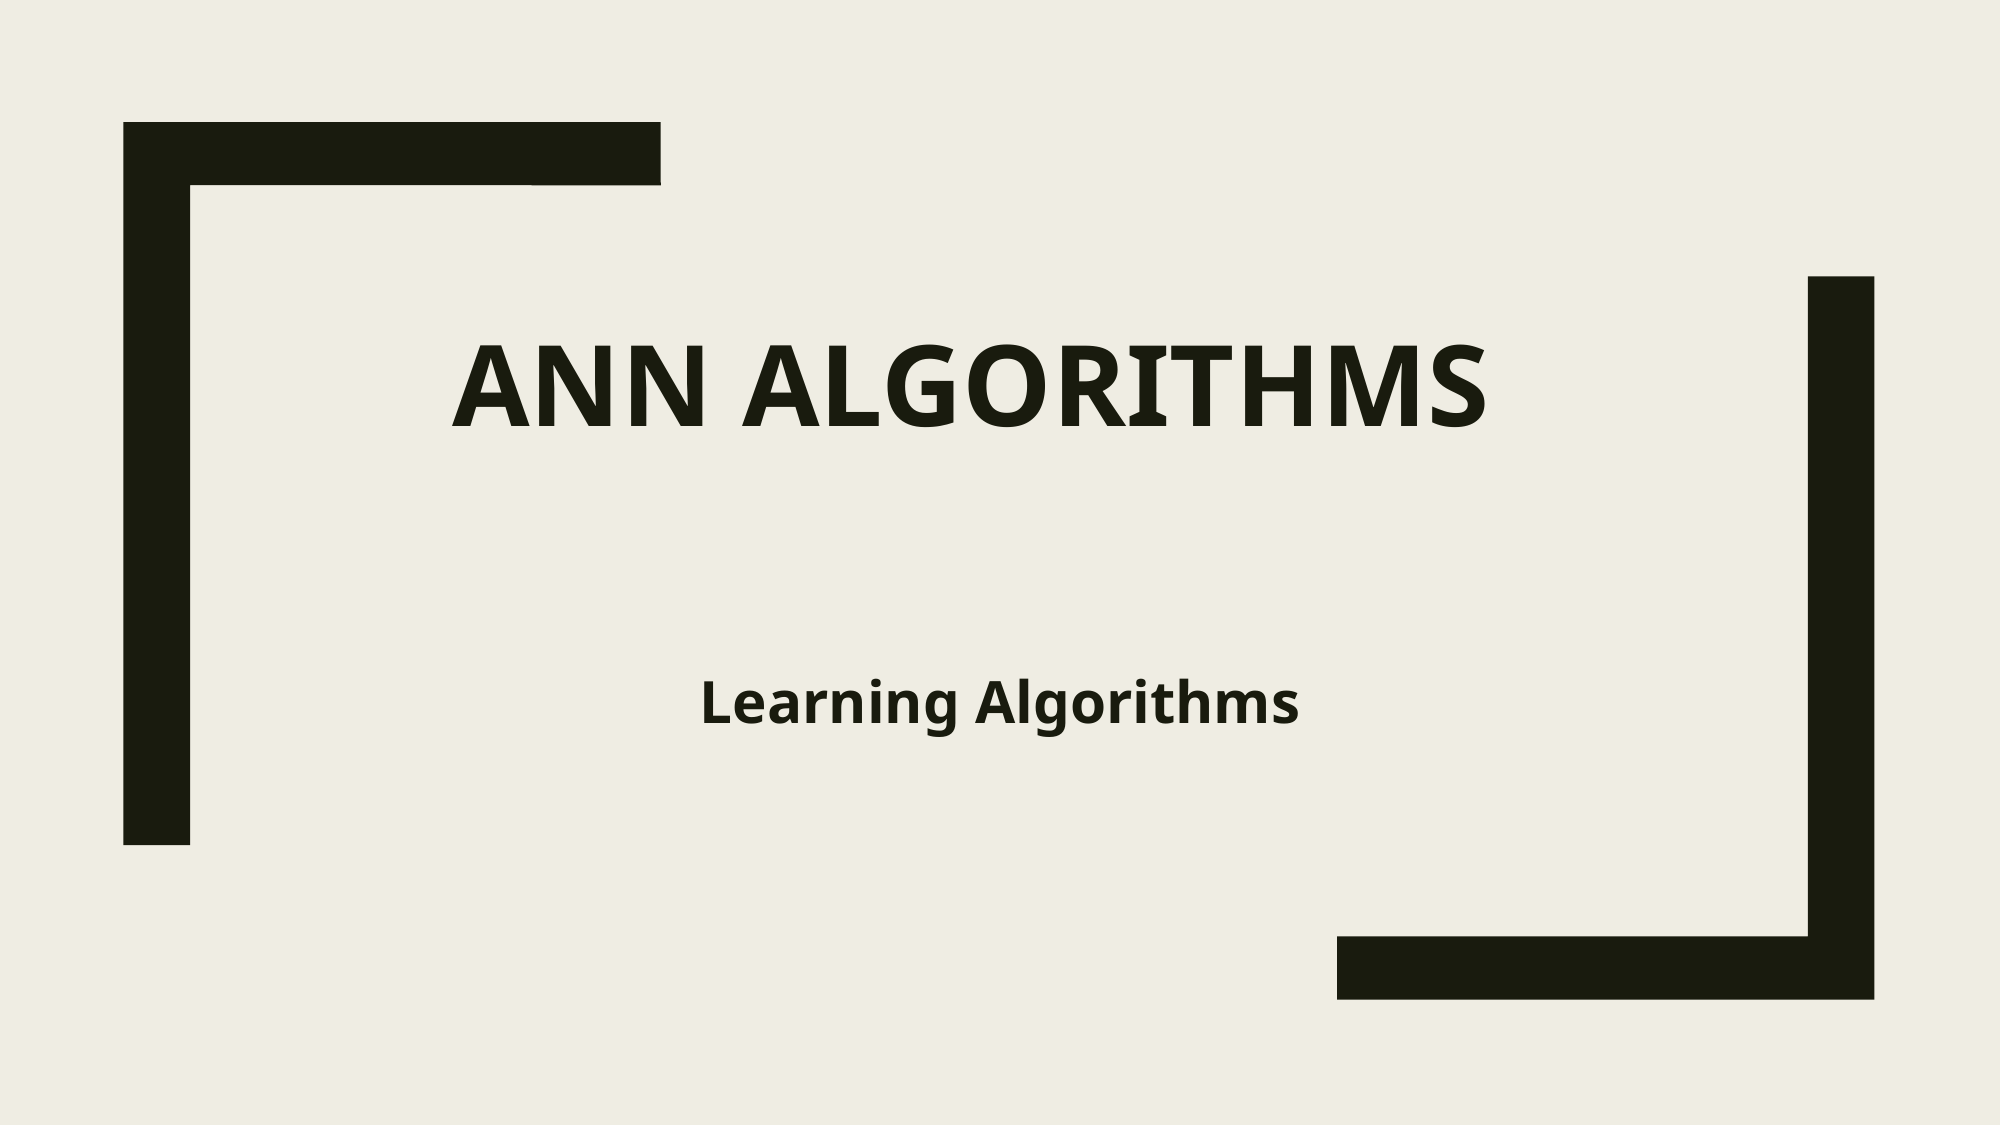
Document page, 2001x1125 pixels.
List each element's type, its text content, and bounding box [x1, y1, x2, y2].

title ANN Algorithms [164, 293, 1778, 638]
subtitle Learning Algorithms [439, 649, 1561, 828]
